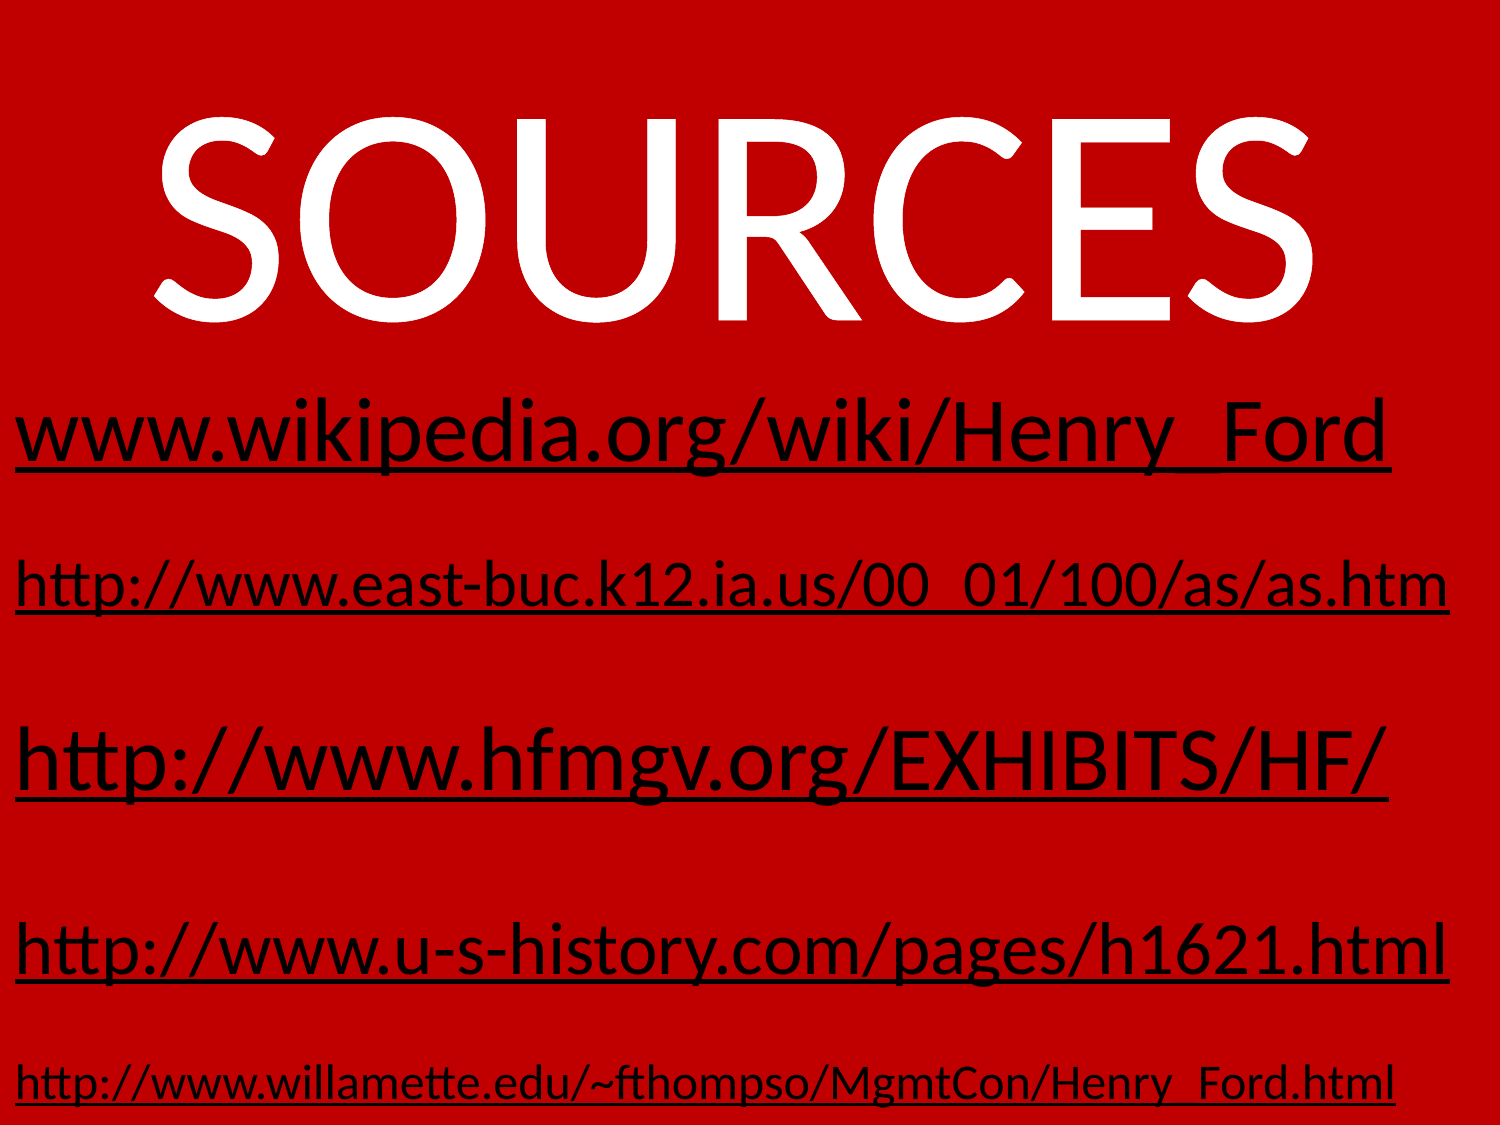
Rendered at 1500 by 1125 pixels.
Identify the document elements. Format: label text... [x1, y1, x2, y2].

text_box www.wikipedia.org/wiki/Henry_Ford http://www.east-buc.k12.ia.us/00_01/100/as/as.htm http://www.hfmgv.org/EXHIBITS/HF/ http://www.u-s-history.com/pages/h1621.html http://www.willamette.edu/~fthompso/MgmtCon/Henry_Ford.html [0, 302, 1500, 1117]
text_box SOURCES [130, 0, 1339, 390]
